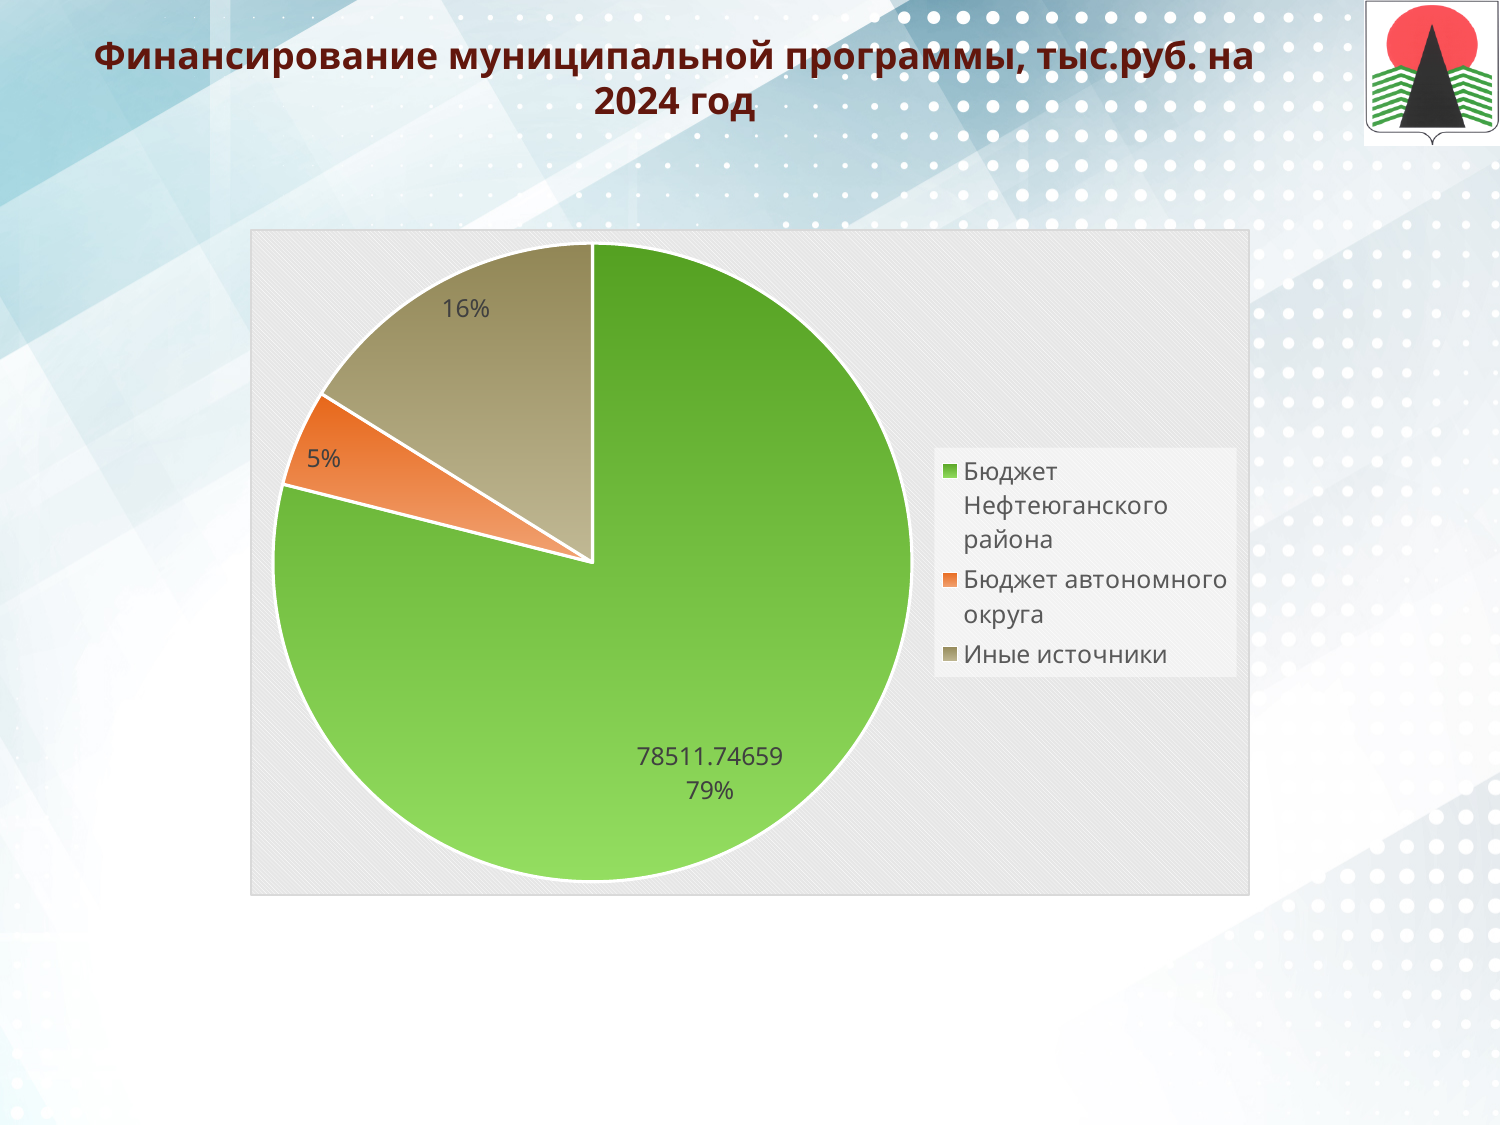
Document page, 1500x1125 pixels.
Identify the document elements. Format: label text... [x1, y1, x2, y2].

text_box Финансирование муниципальной программы, тыс.руб. на 2024 год [32, 24, 1317, 130]
picture [0, 0, 1500, 1125]
chart [249, 228, 1251, 897]
